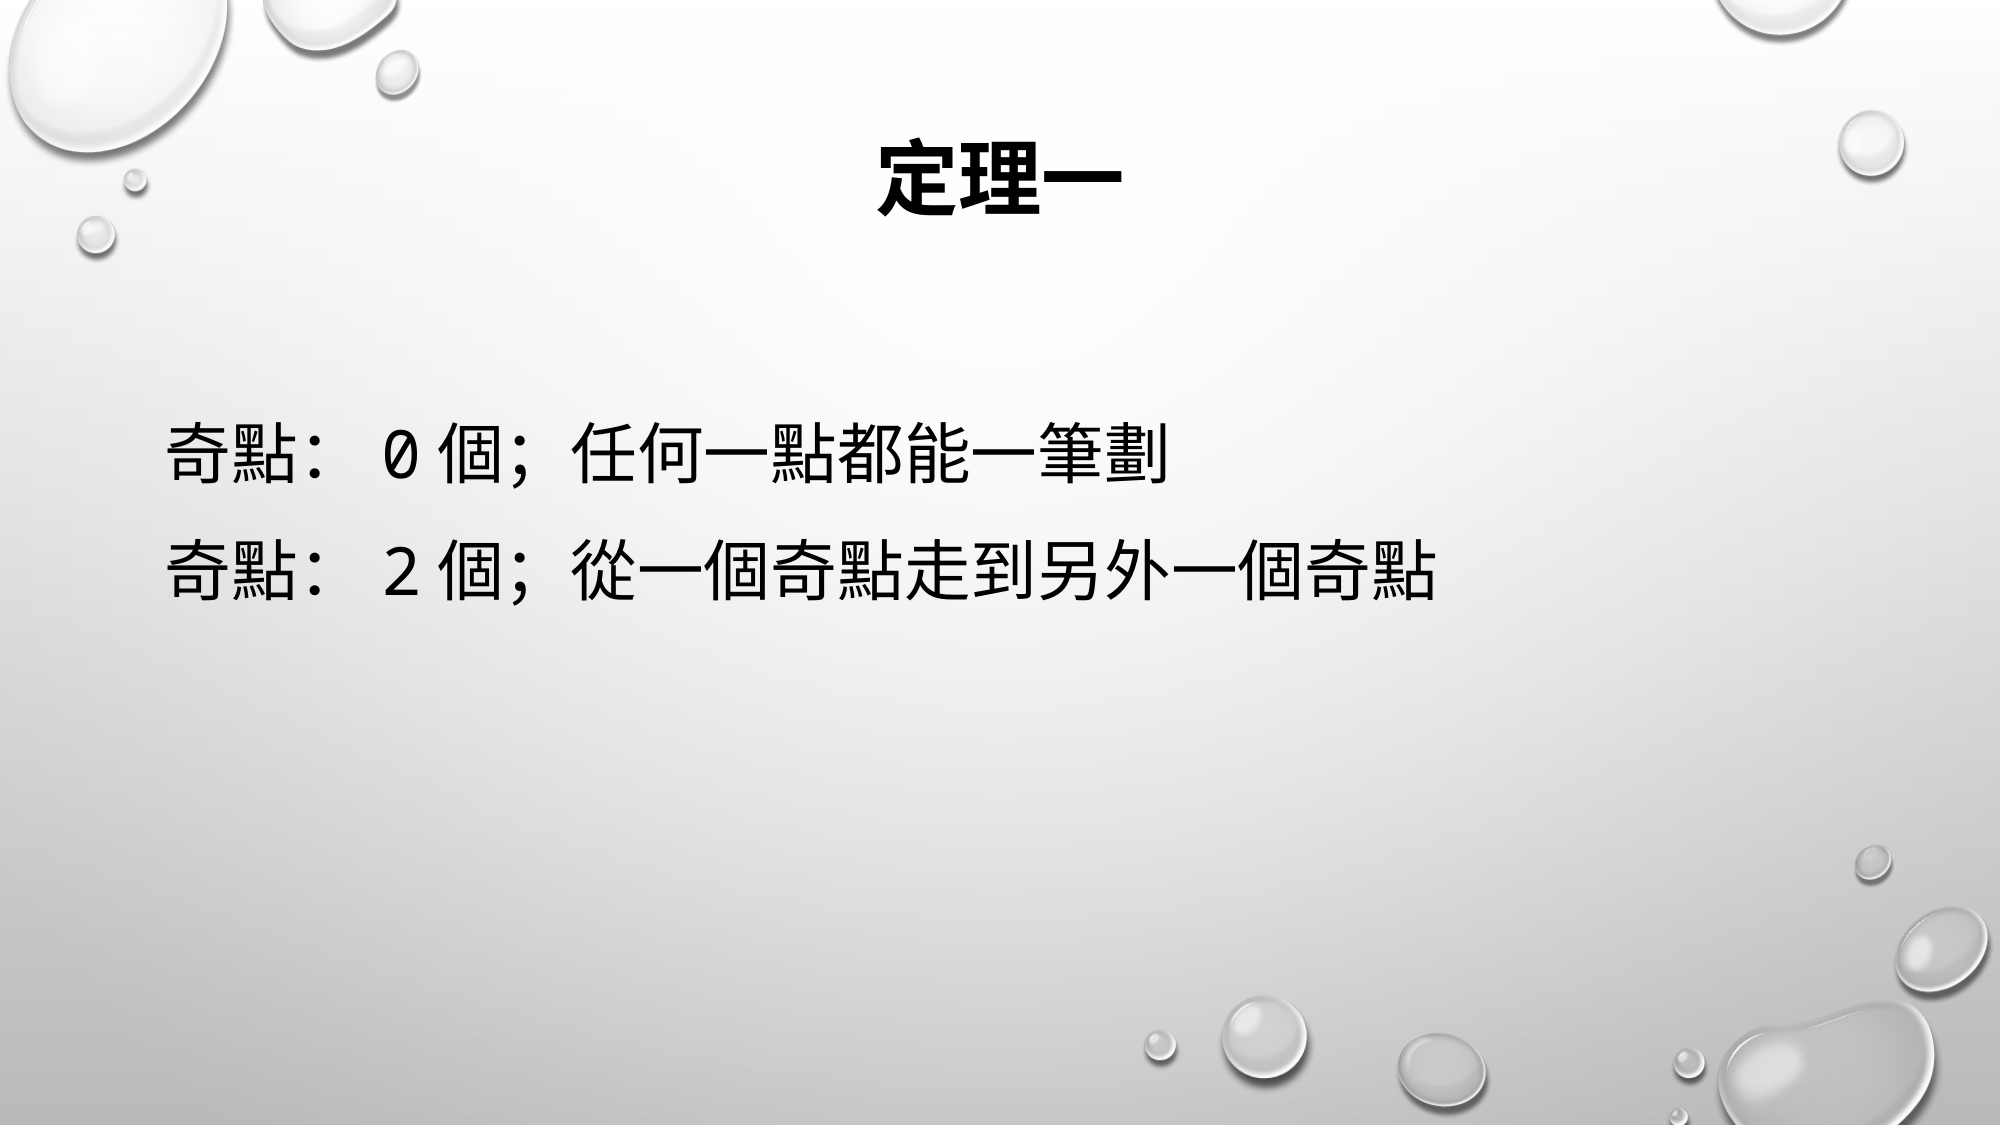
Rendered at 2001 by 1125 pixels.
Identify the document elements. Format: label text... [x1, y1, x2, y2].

list 奇點：0個；任何一點都能一筆劃 奇點：2個；從一個奇點走到另外一個奇點 [149, 388, 1850, 950]
title 定理一 [149, 101, 1851, 364]
picture [0, 0, 2000, 1125]
